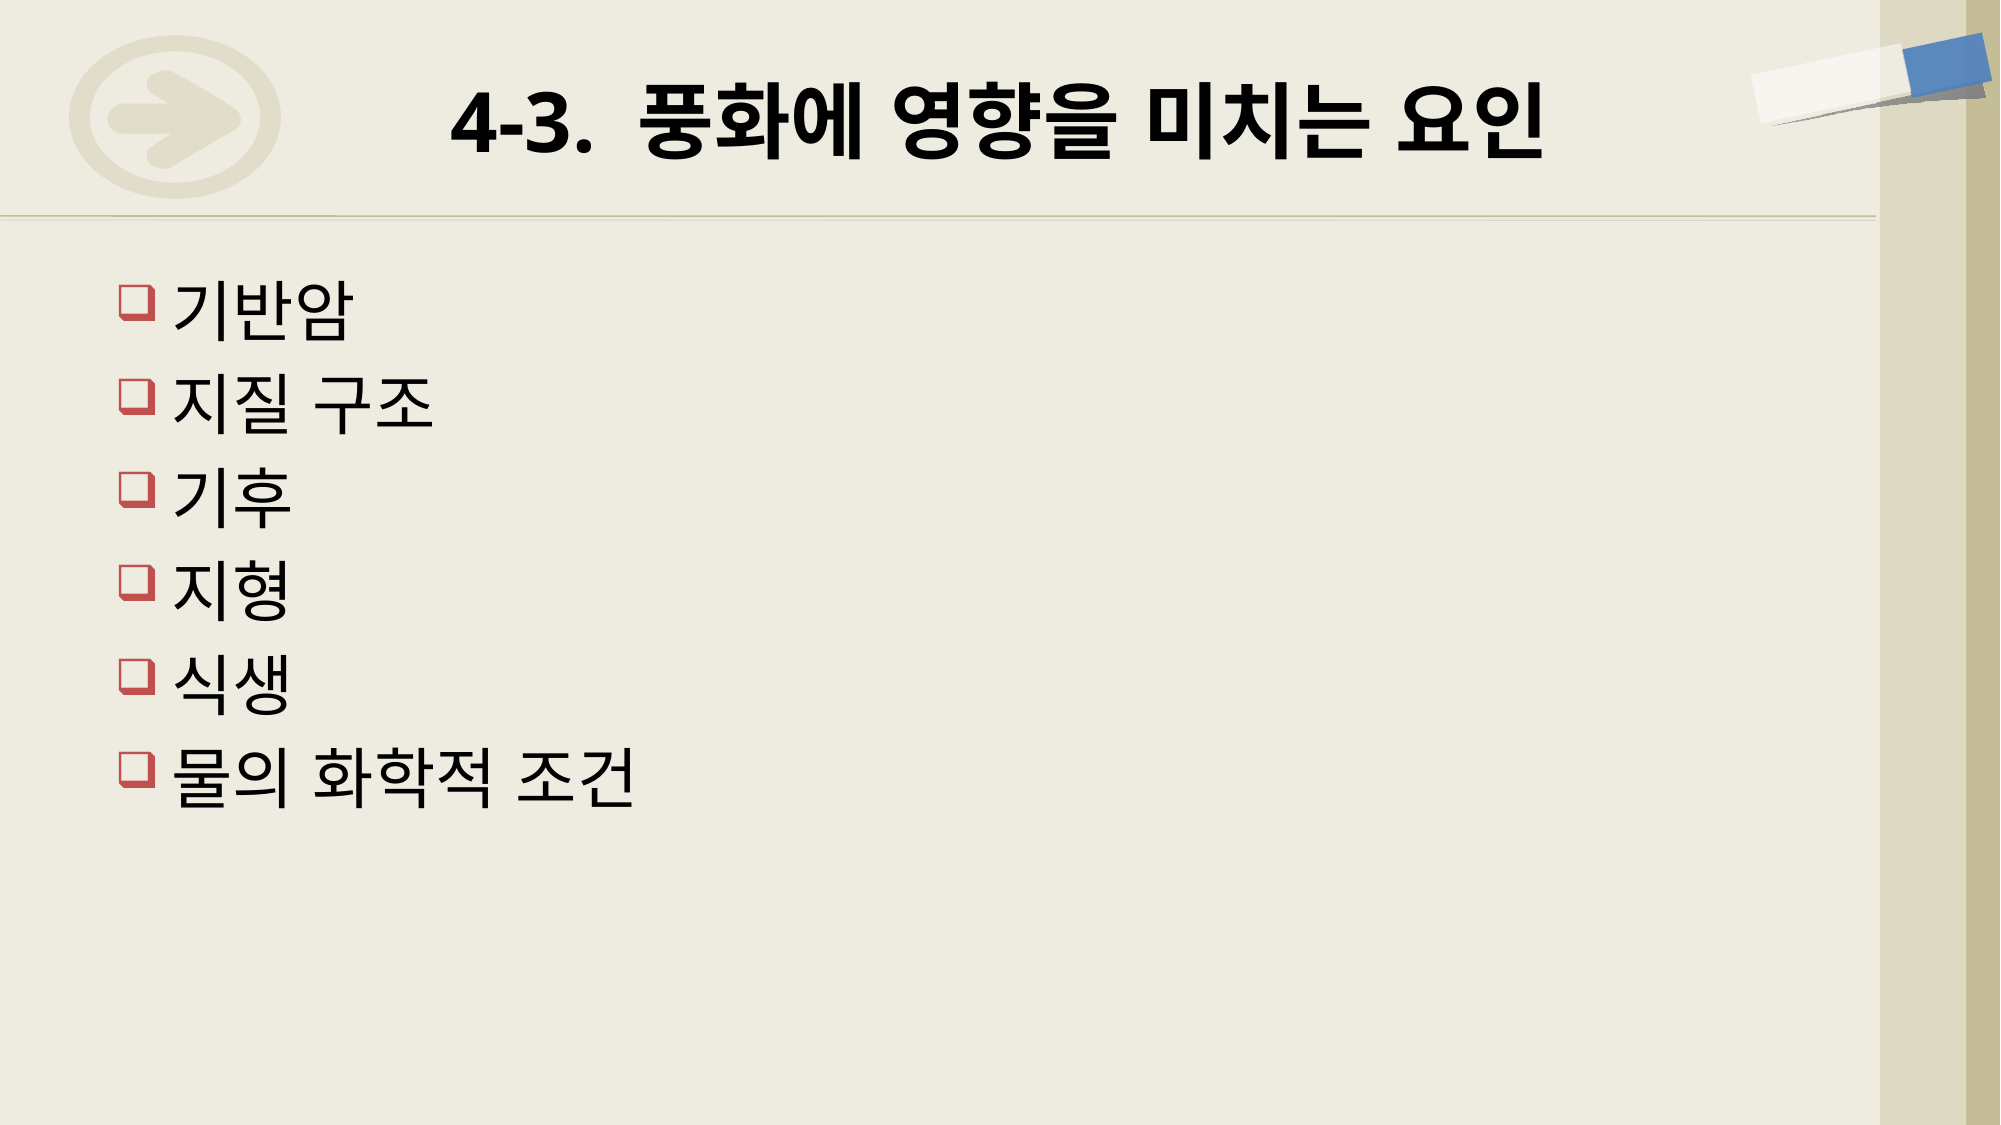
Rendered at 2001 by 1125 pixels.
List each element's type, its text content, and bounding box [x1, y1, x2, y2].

title 4-3. 풍화에 영향을 미치는 요인 [99, 24, 1900, 213]
list 기반암 지질 구조 기후 지형 식생 물의 화학적 조건 [99, 262, 1874, 1005]
